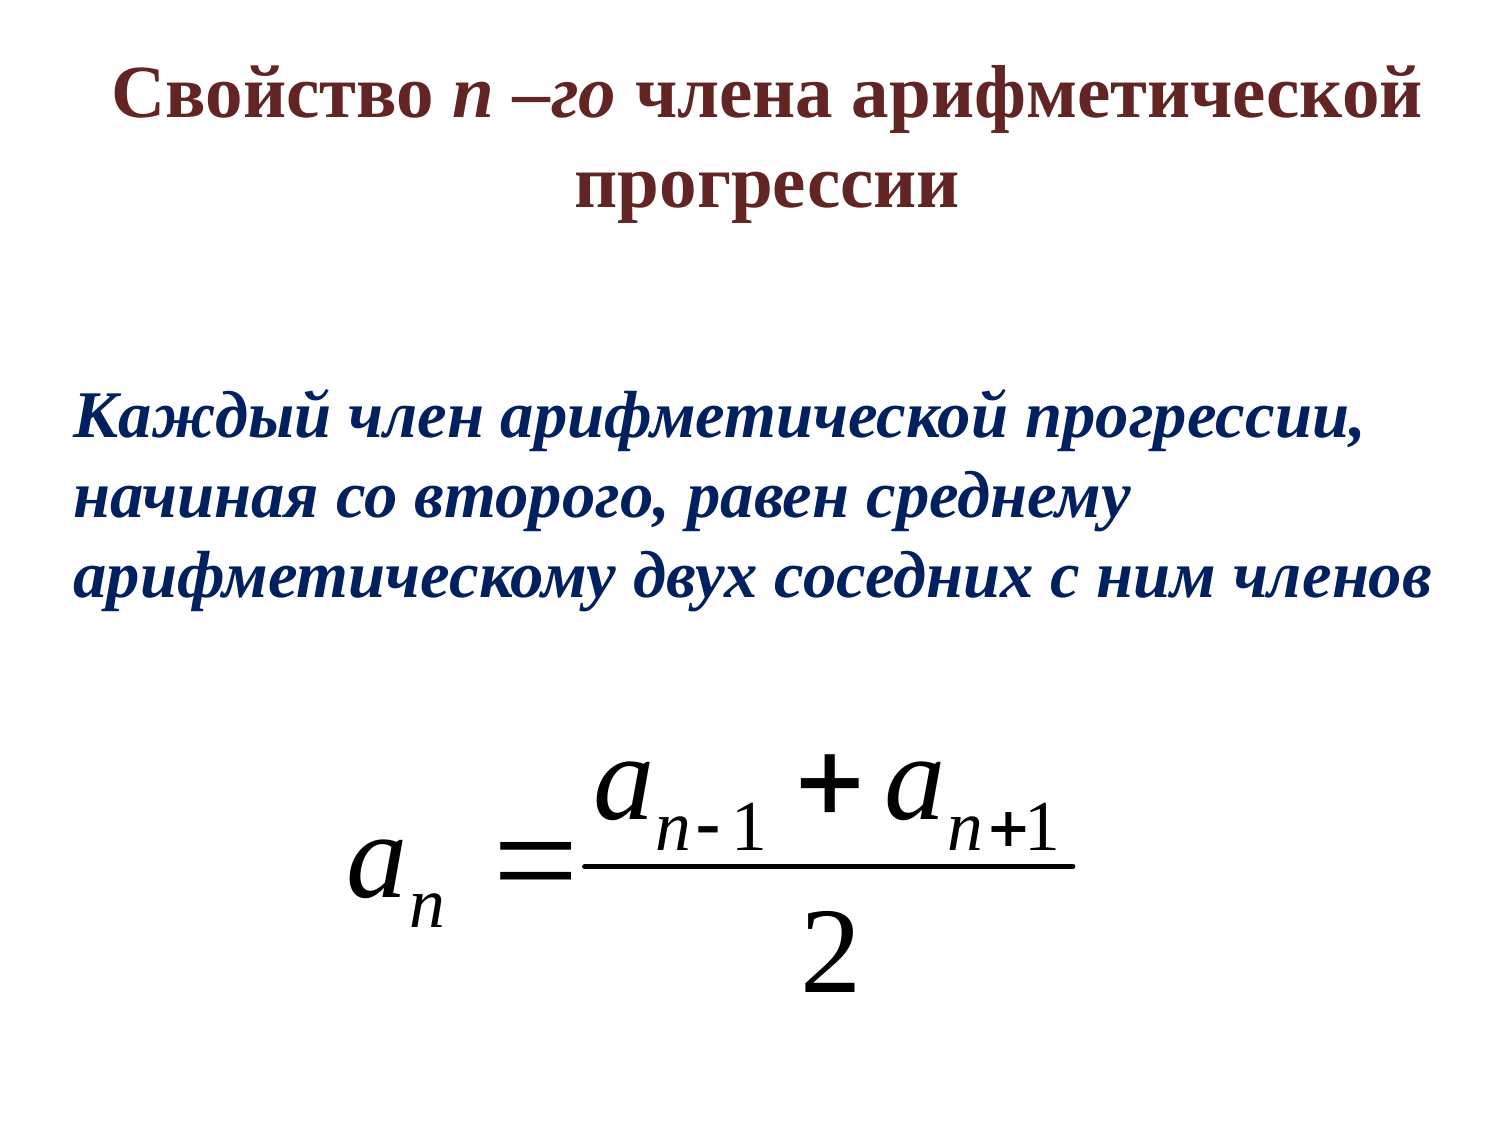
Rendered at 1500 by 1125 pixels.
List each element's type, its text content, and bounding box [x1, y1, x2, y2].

text_box Каждый член арифметической прогрессии, начиная со второго, равен среднему арифметическому двух соседних с ним членов [58, 363, 1477, 618]
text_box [327, 702, 1094, 1020]
text_box Свойство n –го члена арифметической прогрессии [70, 35, 1465, 230]
